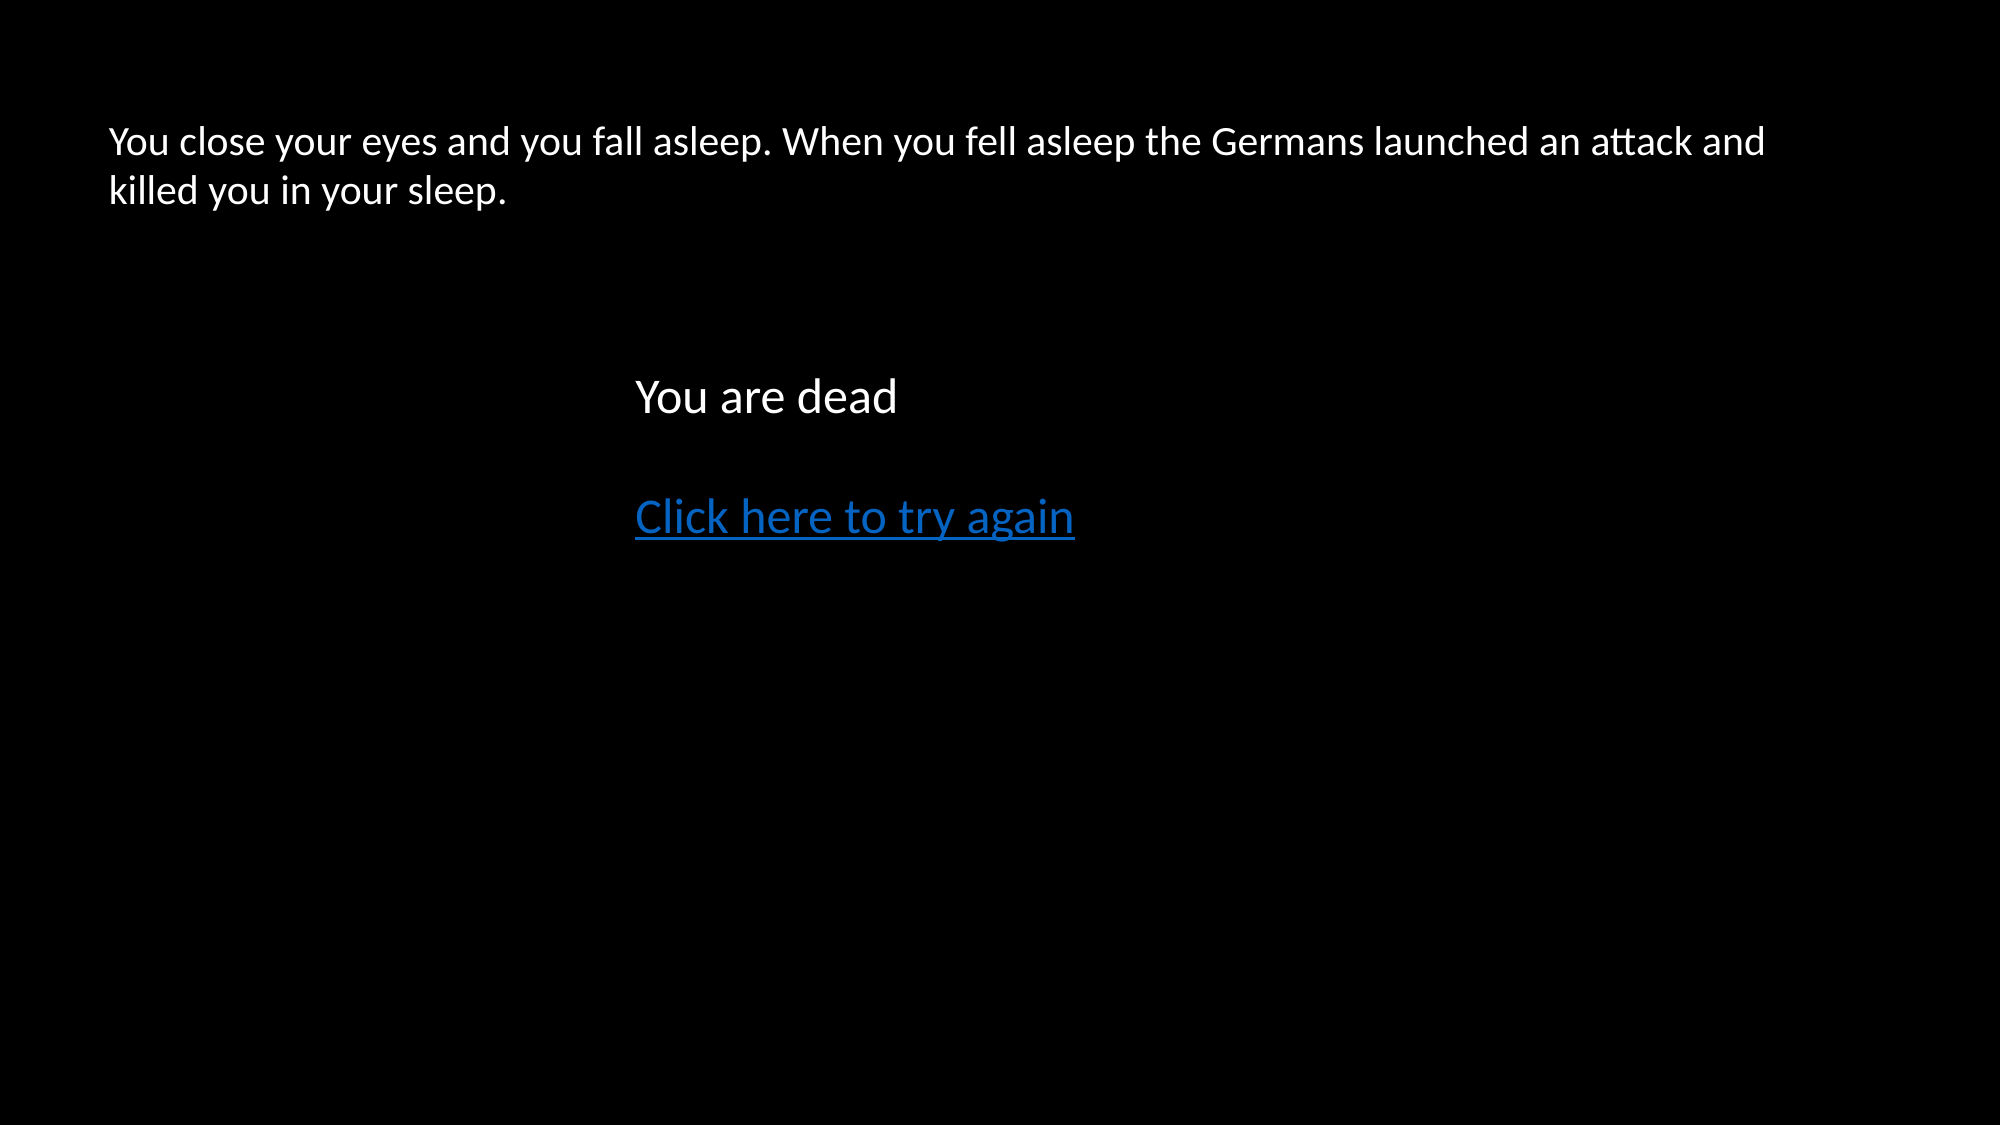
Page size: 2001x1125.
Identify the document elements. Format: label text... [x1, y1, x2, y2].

text_box You are dead Click here to try again [620, 355, 1183, 551]
text_box You close your eyes and you fall asleep. When you fell asleep the Germans launched an attack and killed you in your sleep. [94, 105, 1865, 221]
